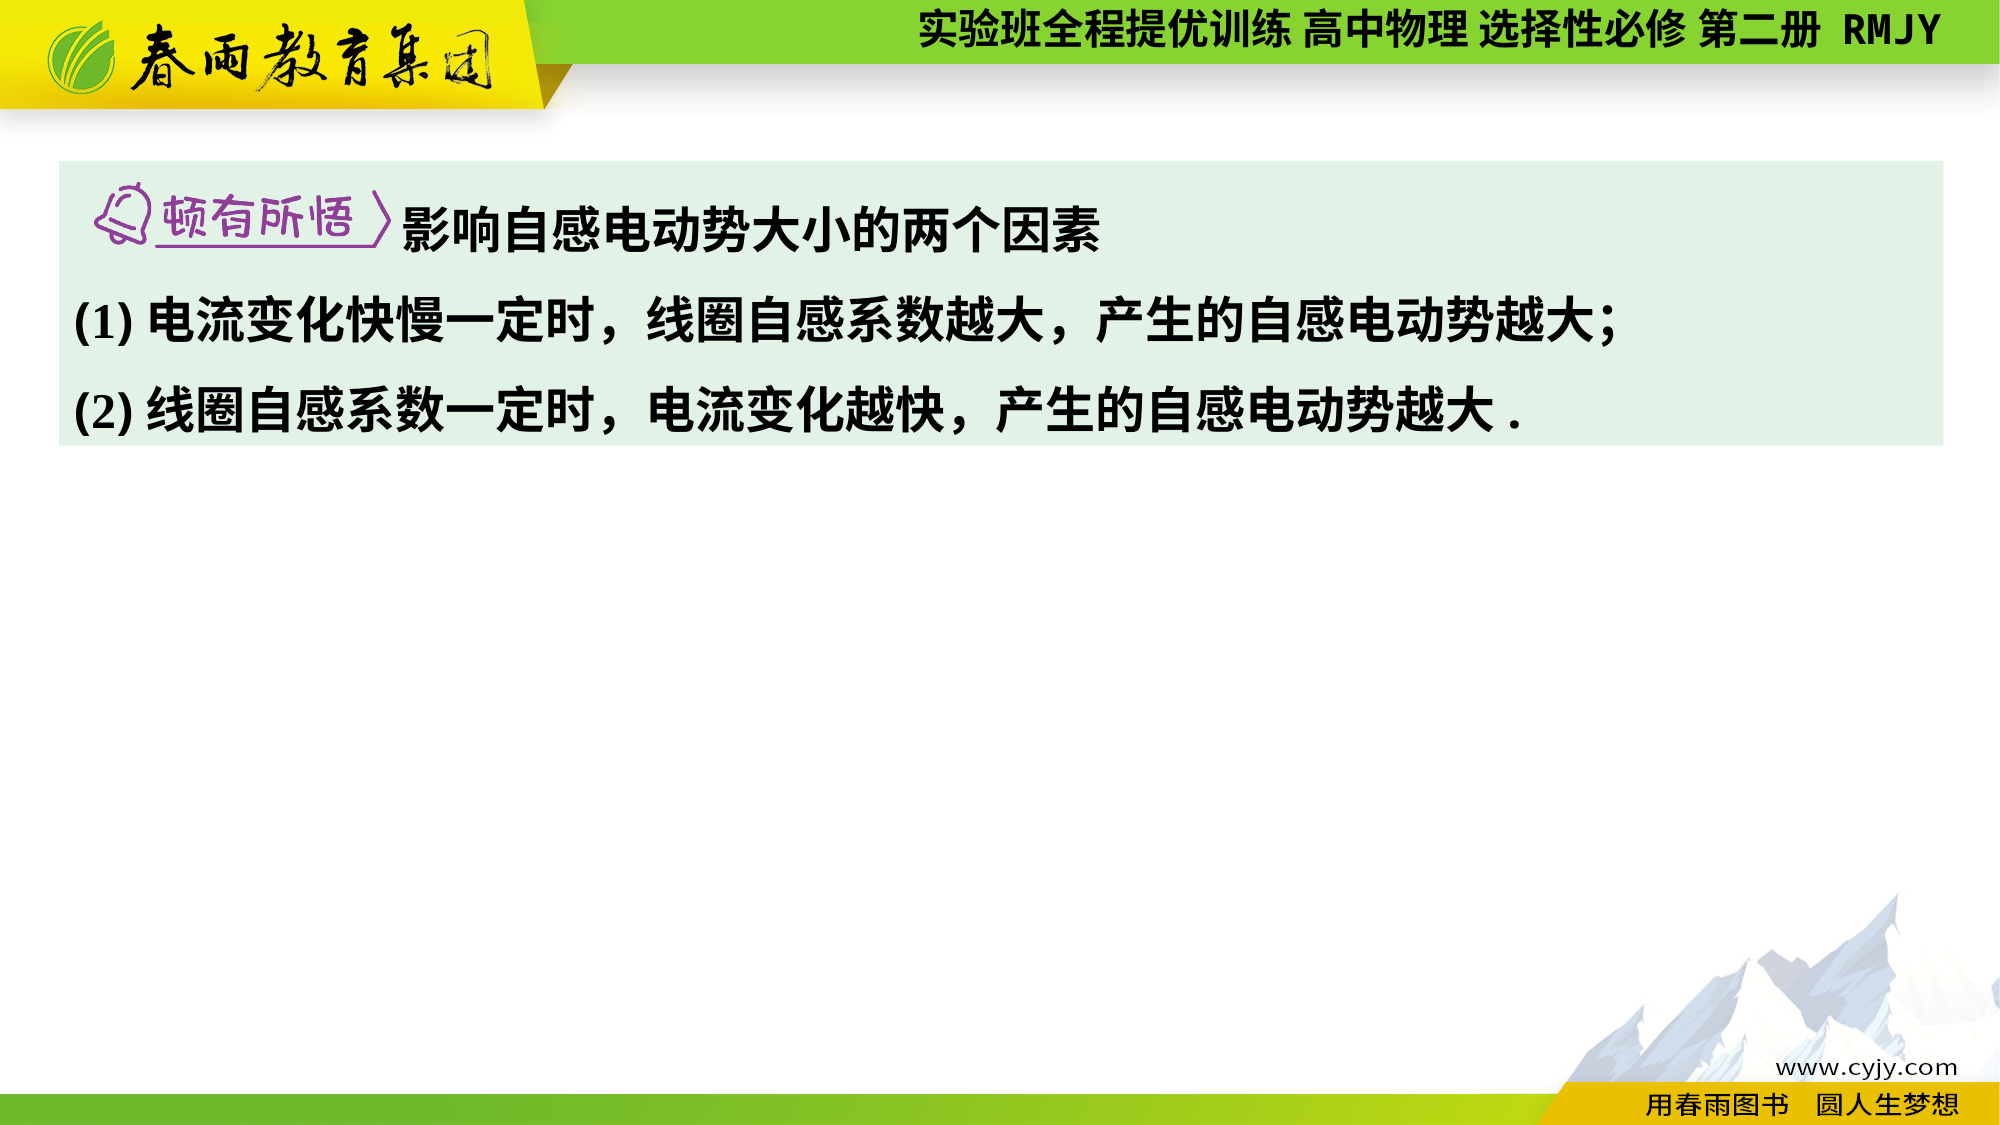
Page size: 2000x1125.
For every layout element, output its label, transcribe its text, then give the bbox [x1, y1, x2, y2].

text_box 影响自感电动势大小的两个因素 (1)电流变化快慢一定时，线圈自感系数越大，产生的自感电动势越大； (2)线圈自感系数一定时，电流变化越快，产生的自感电动势越大. [59, 160, 1944, 446]
picture [0, 0, 2000, 1125]
